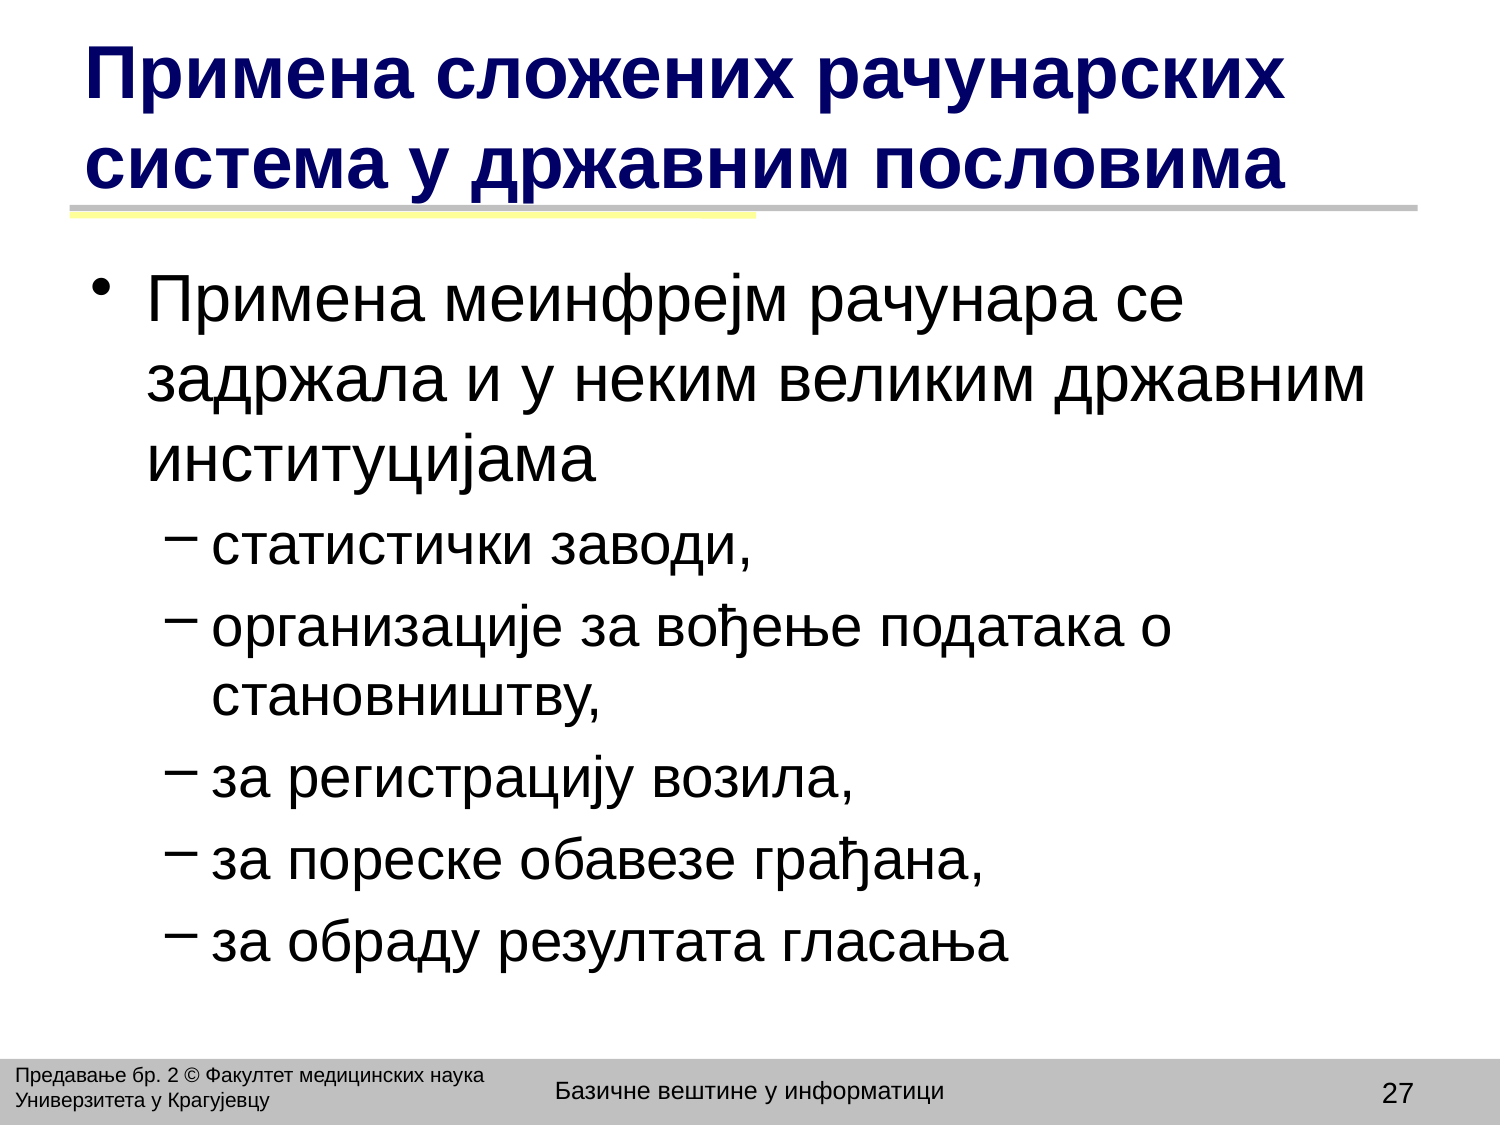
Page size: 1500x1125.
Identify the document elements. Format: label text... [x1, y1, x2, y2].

list Примена меинфрејм рачунара се задржала и у неким великим државним институцијама статистички заводи, организације за вођење података о становништву, за регистрацију возила, за пореске обавезе грађана, за обраду резултата гласања [74, 246, 1426, 1023]
footer Базичне вештине у информатици [512, 1066, 988, 1125]
slide_number Предавање бр. 2 © Факултет медицинских наука Универзитета у Крагујевцу [0, 1053, 607, 1108]
title Примена сложених рачунарских система у државним пословима [69, 19, 1426, 208]
slide_number 27 [1079, 1066, 1430, 1125]
